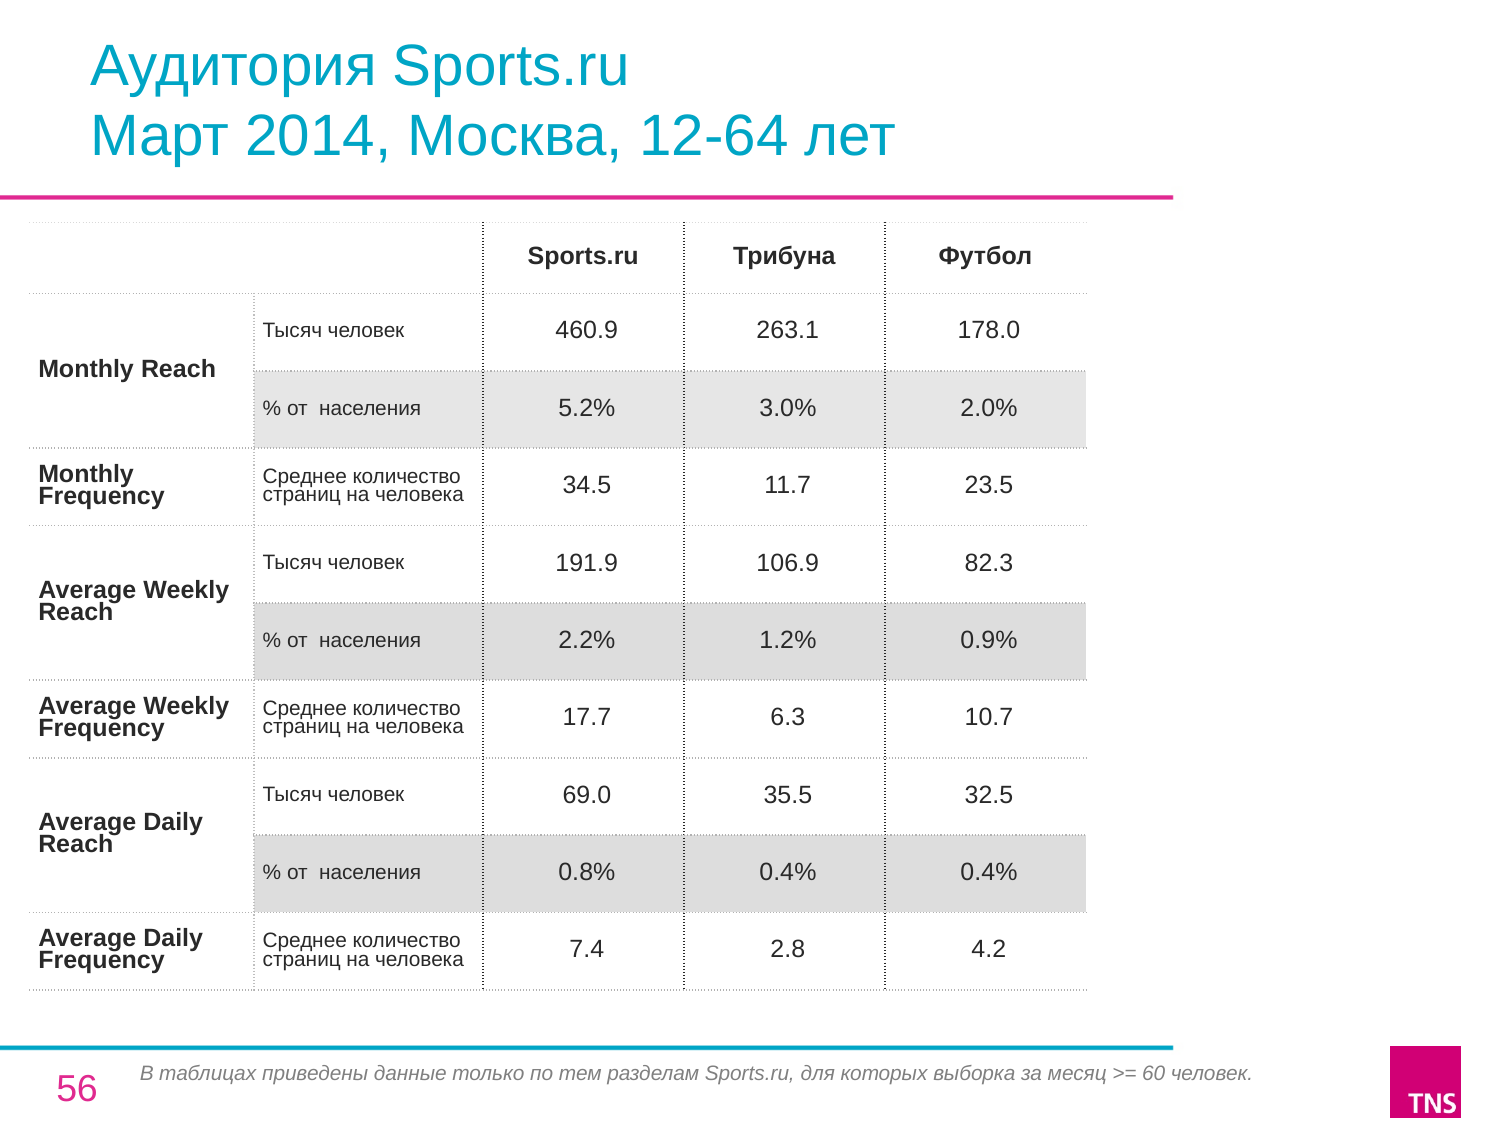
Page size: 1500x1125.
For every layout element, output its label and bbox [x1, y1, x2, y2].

table_cell [29, 294, 1086, 990]
table_header [29, 223, 1086, 294]
picture [0, 0, 1500, 1125]
title [74, 8, 1476, 187]
text_box [124, 1052, 1463, 1092]
slide_number [40, 1055, 392, 1125]
